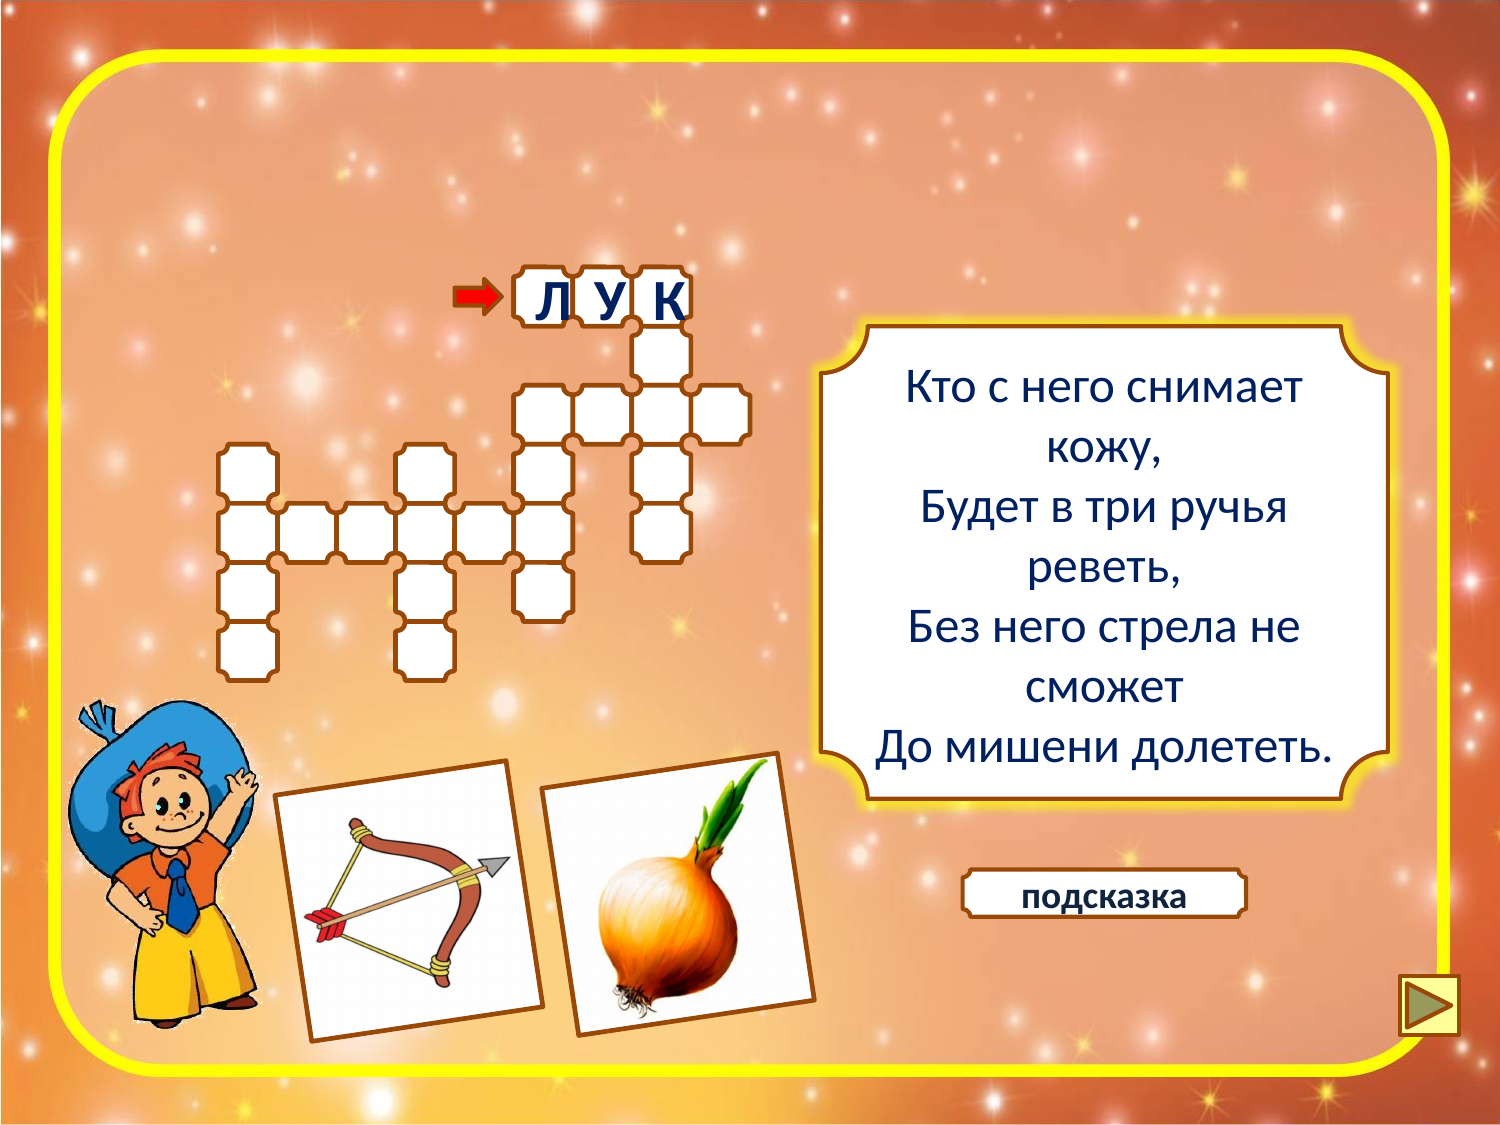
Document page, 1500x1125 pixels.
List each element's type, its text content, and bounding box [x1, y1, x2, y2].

text_box [1398, 974, 1461, 1037]
picture [0, 0, 1500, 1125]
text_box подсказка [960, 867, 1249, 919]
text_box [218, 266, 751, 681]
text_box Кто с него снимает кожу, Будет в три ручья реветь, Без него стрела не сможет До мишени долететь. [818, 324, 1390, 801]
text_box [513, 266, 692, 327]
